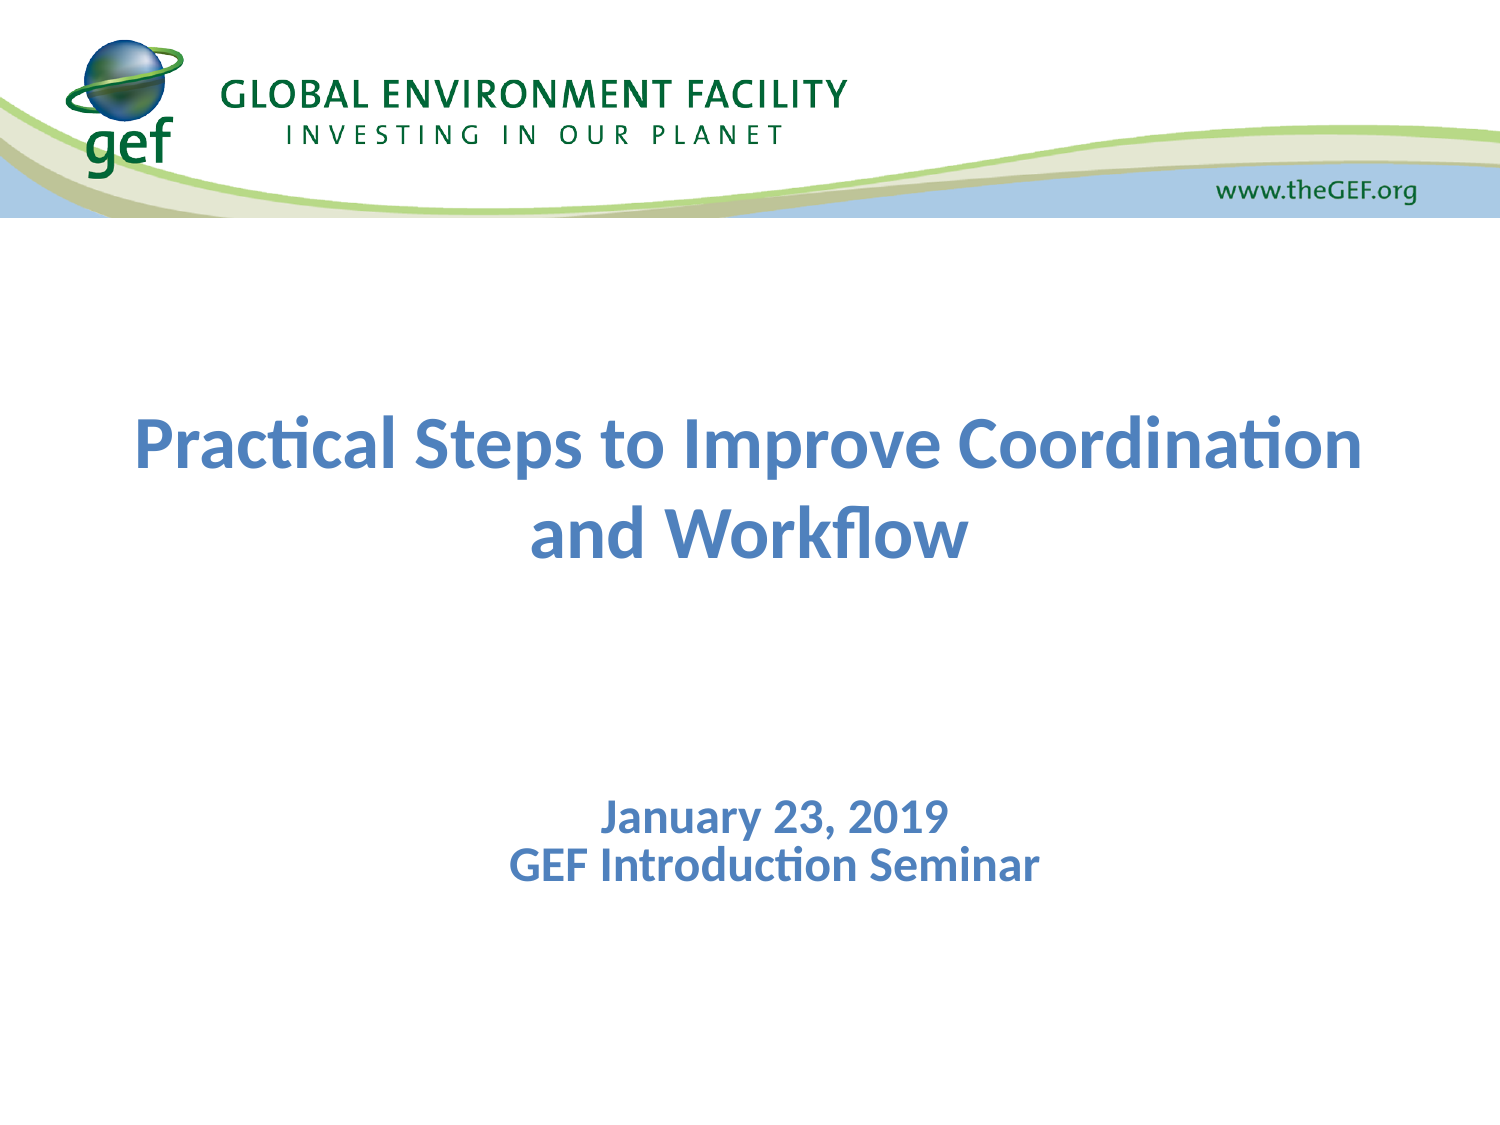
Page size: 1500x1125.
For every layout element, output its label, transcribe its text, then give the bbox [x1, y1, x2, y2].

title Practical Steps to Improve Coordination and Workflow [62, 337, 1438, 763]
picture [0, 12, 1500, 218]
subtitle January 23, 2019 GEF Introduction Seminar [174, 787, 1376, 963]
